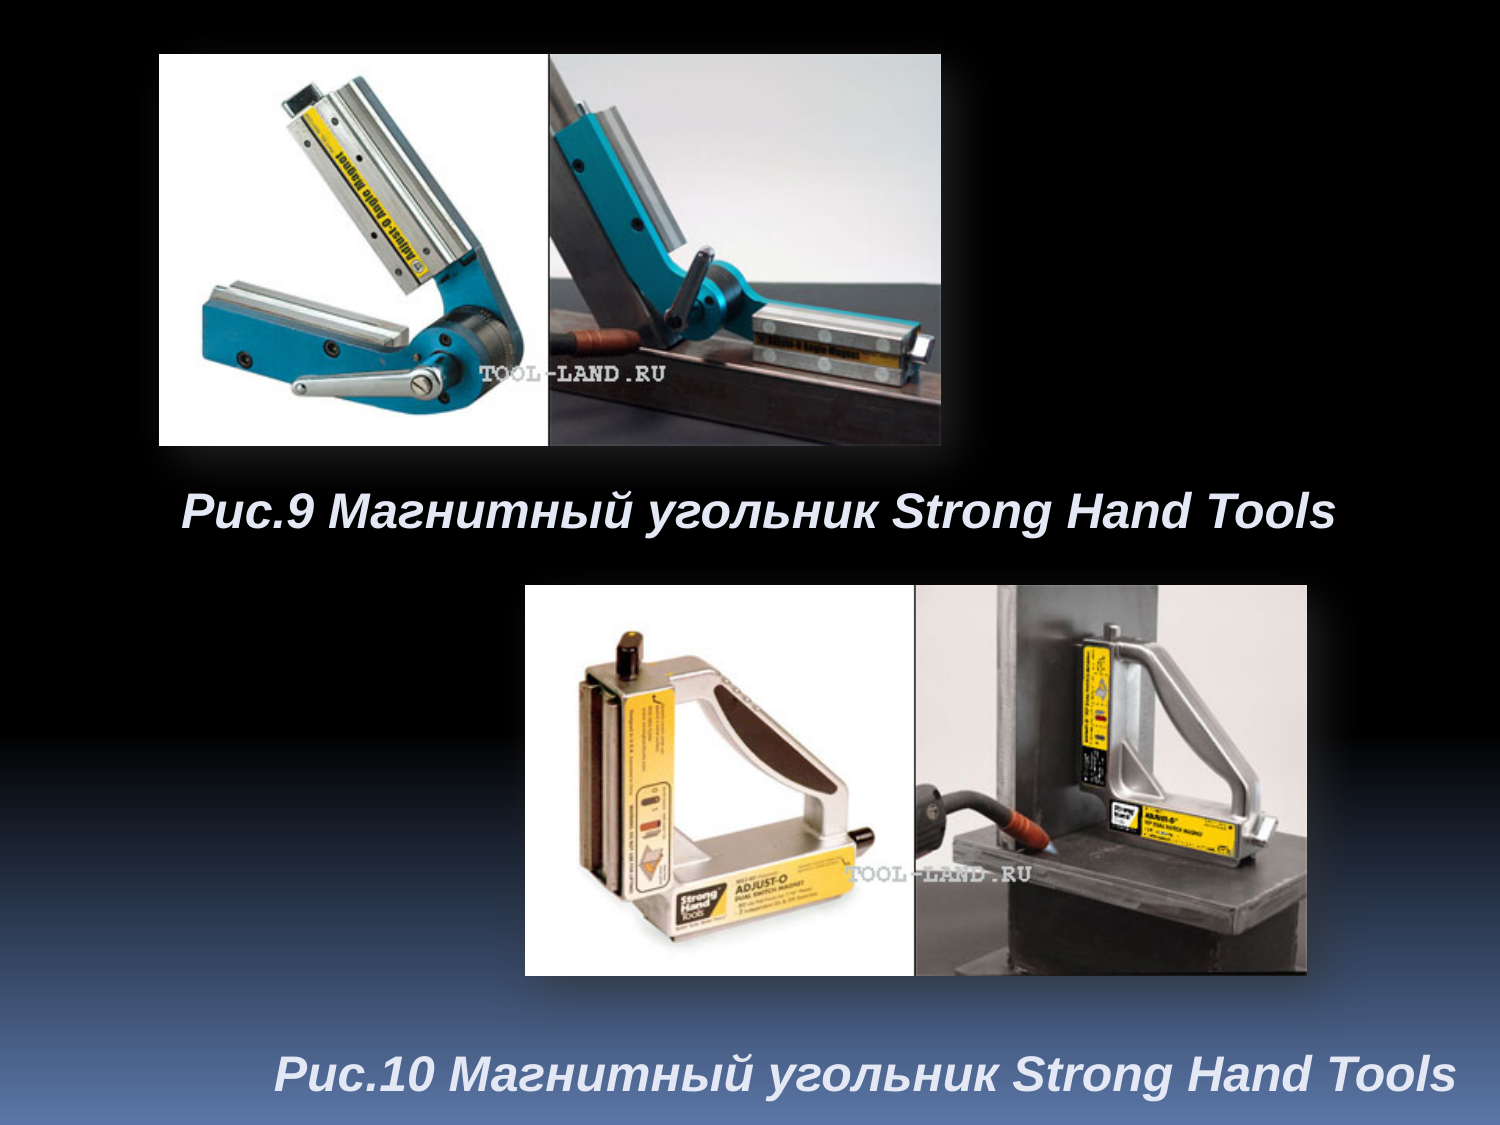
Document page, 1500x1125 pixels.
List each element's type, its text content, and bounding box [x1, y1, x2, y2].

picture [525, 584, 1308, 977]
picture [158, 54, 942, 446]
text_box Рис.10 Магнитный угольник Strong Hand Tools [259, 1033, 1474, 1109]
text_box Рис.9 Магнитный угольник Strong Hand Tools [166, 471, 1353, 547]
